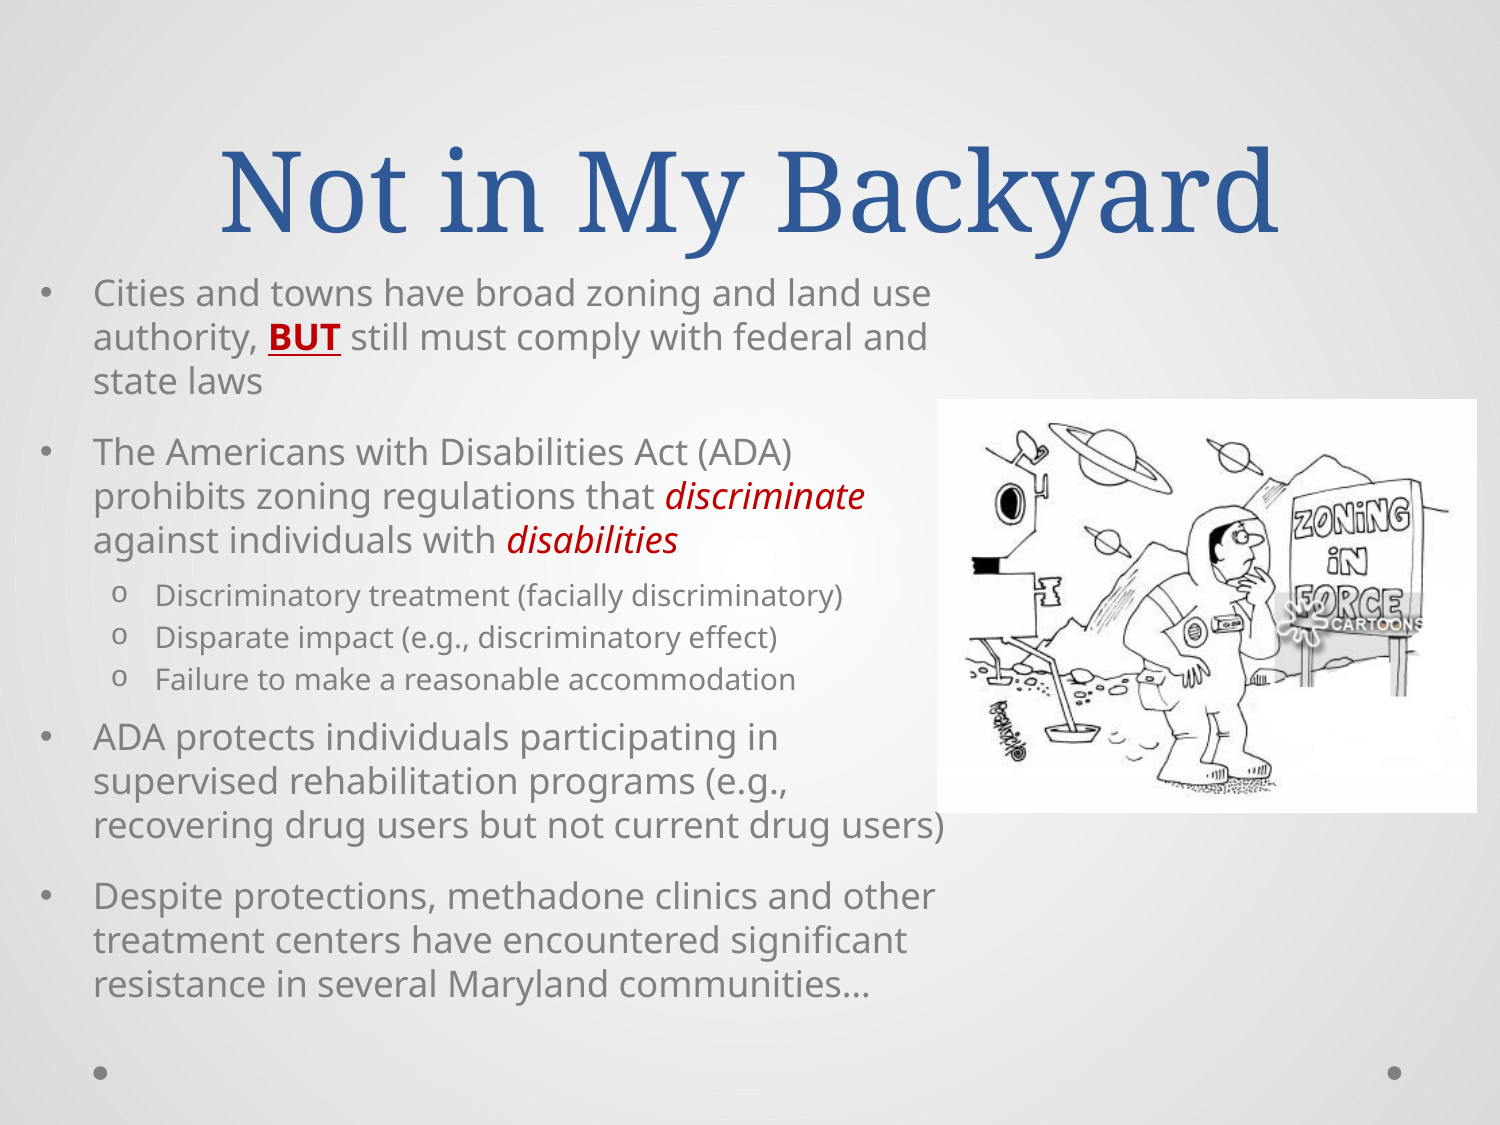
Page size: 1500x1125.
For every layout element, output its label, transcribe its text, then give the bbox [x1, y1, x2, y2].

picture [937, 399, 1477, 813]
title Not in My Backyard [75, 0, 1425, 263]
list Cities and towns have broad zoning and land use authority, BUT still must comply with federal and state laws The Americans with Disabilities Act (ADA) prohibits zoning regulations that discriminate against individuals with disabilities Discriminatory treatment (facially discriminatory) Disparate impact (e.g., discriminatory effect) Failure to make a reasonable accommodation ADA protects individuals participating in supervised rehabilitation programs (e.g., recovering drug users but not current drug users) Despite protections, methadone clinics and other treatment centers have encountered significant resistance in several Maryland communities… [24, 262, 963, 1050]
